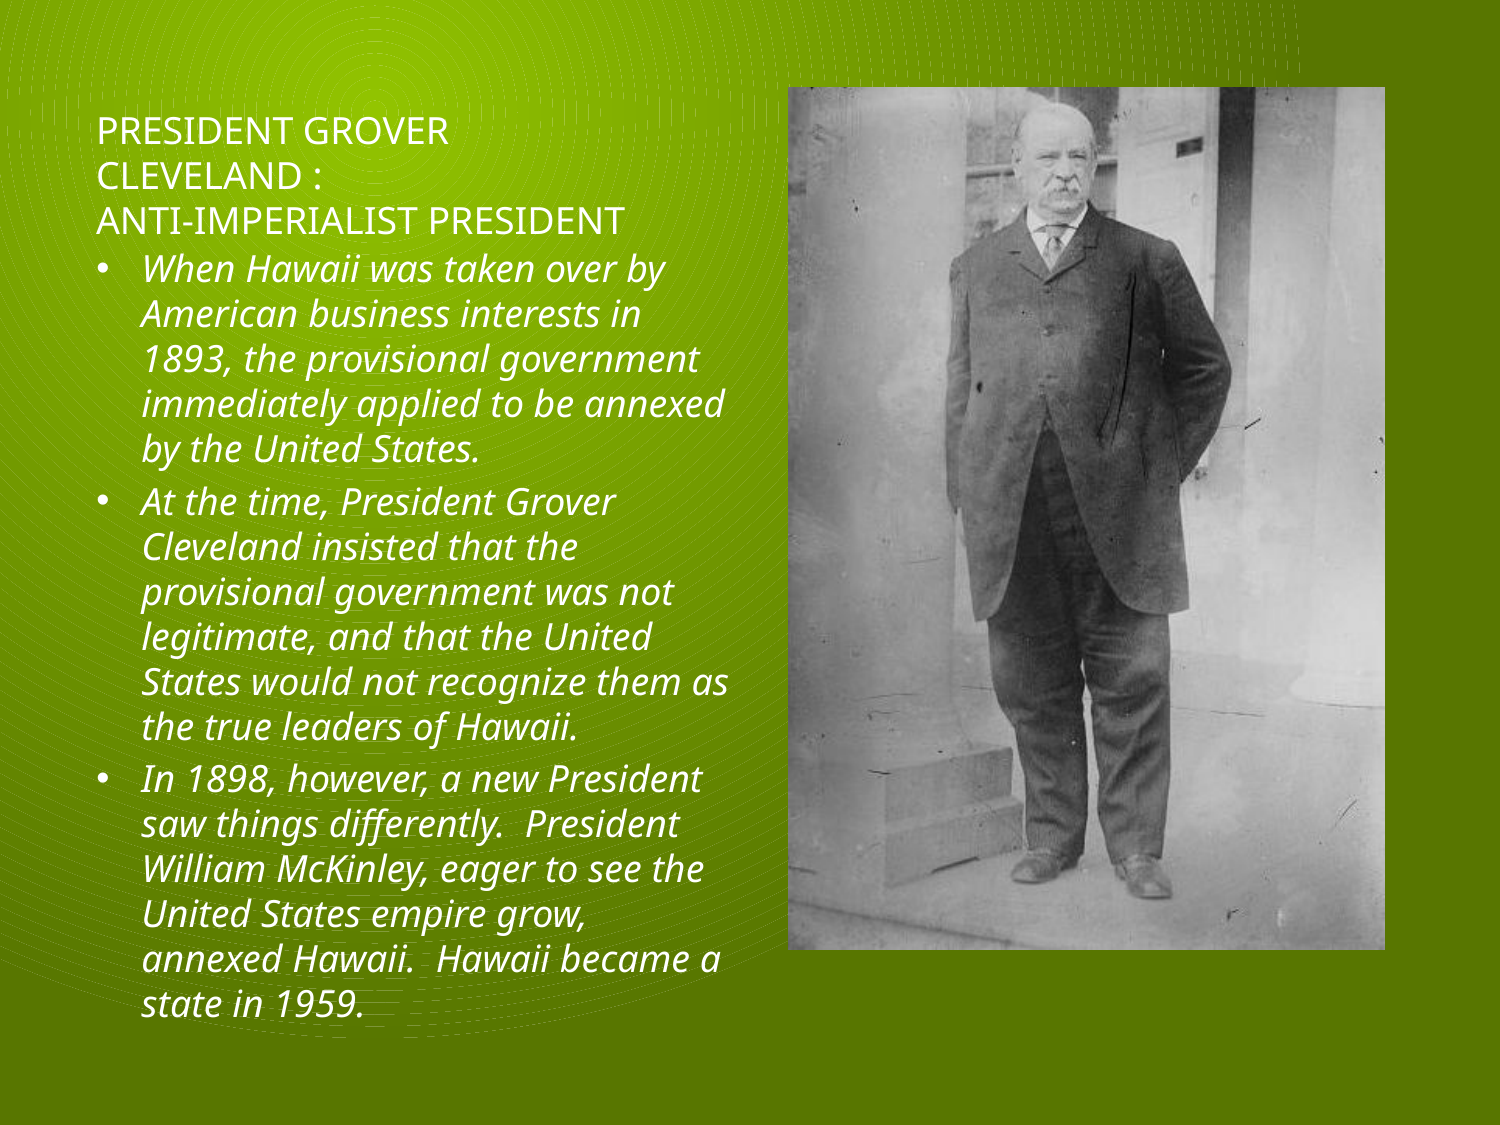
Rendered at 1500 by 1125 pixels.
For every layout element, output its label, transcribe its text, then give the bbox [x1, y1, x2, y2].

list When Hawaii was taken over by American business interests in 1893, the provisional government immediately applied to be annexed by the United States. At the time, President Grover Cleveland insisted that the provisional government was not legitimate, and that the United States would not recognize them as the true leaders of Hawaii. In 1898, however, a new President saw things differently. President William McKinley, eager to see the United States empire grow, annexed Hawaii. Hawaii became a state in 1959. [81, 237, 750, 1000]
title President Grover Cleveland : Anti-imperialist president [81, 99, 675, 225]
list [788, 87, 1385, 951]
